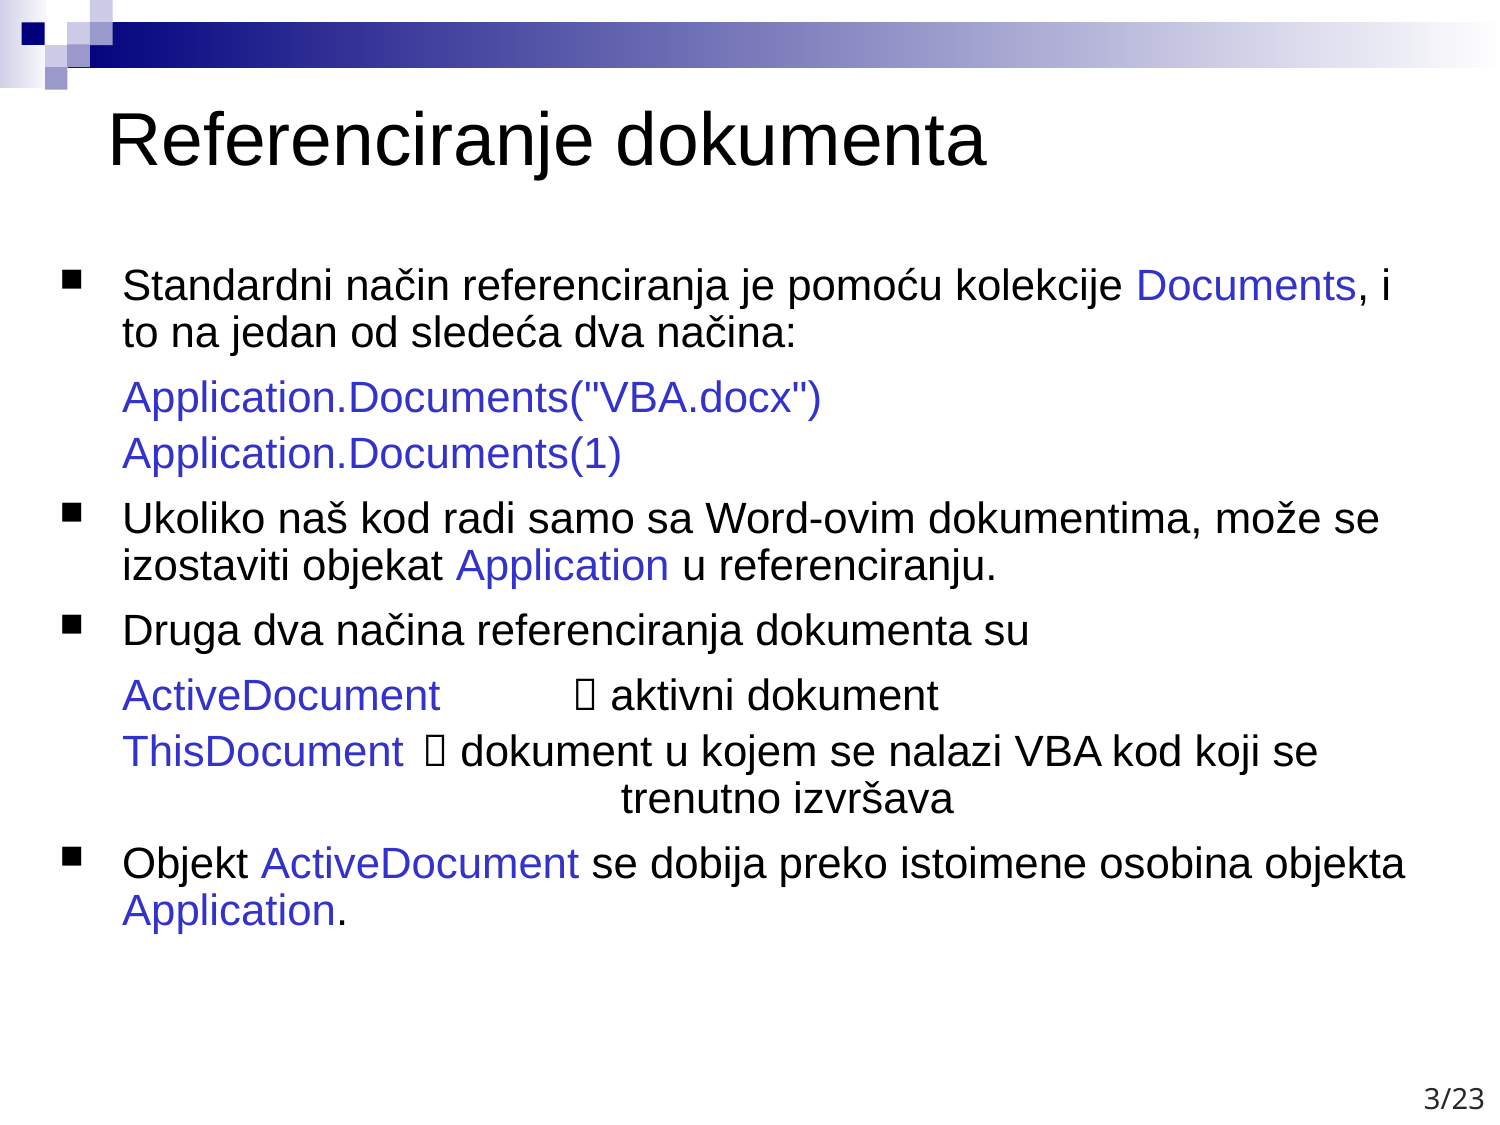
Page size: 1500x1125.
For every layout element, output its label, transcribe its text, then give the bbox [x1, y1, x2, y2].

title Referenciranje dokumenta [92, 75, 1034, 197]
list Standardni način referenciranja je pomoću kolekcije Documents, i to na jedan od sledeća dva načina: Application.Documents("VBA.docx") Application.Documents(1) Ukoliko naš kod radi samo sa Word-ovim dokumentima, može se izostaviti objekat Application u referenciranju. Druga dva načina referenciranja dokumenta su ActiveDocument  aktivni dokument ThisDocument  dokument u kojem se nalazi VBA kod koji se trenutno izvršava Objekt ActiveDocument se dobija preko istoimene osobina objekta Application. [50, 255, 1447, 953]
text_box 3/23 [1374, 1072, 1500, 1123]
